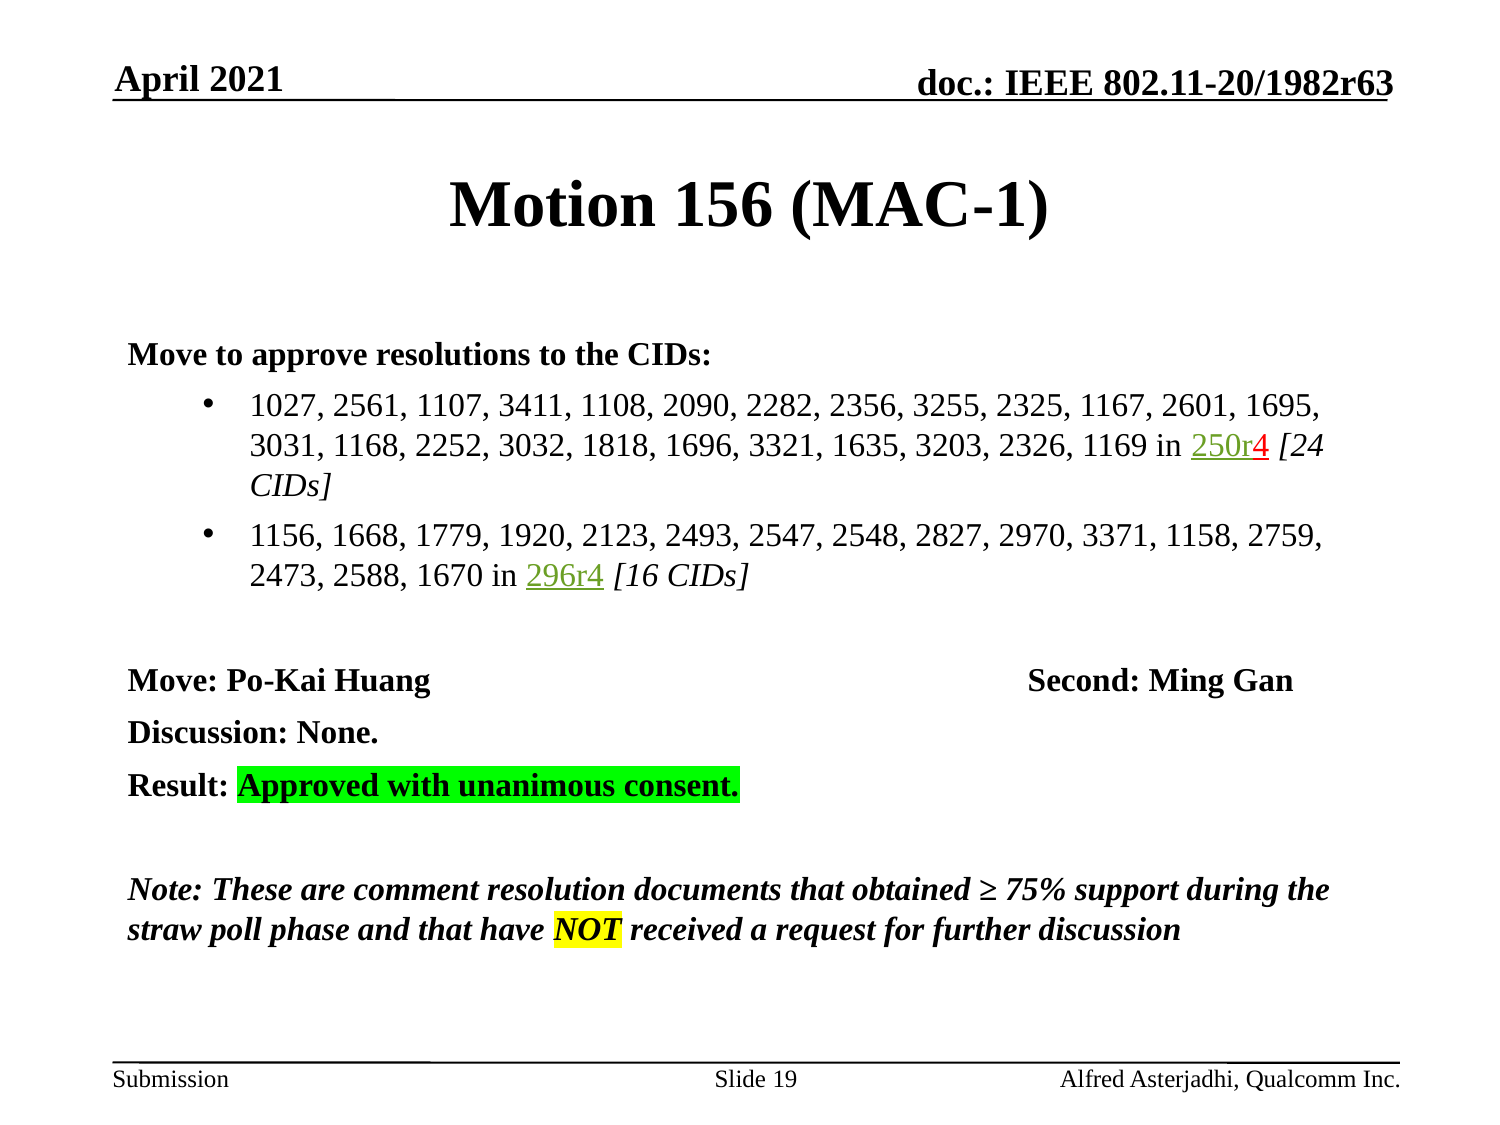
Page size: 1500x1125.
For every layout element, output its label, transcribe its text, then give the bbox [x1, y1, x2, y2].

footer Alfred Asterjadhi, Qualcomm Inc. [878, 1061, 1402, 1093]
title Motion 156 (MAC-1) [112, 112, 1388, 288]
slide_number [114, 54, 423, 100]
slide_number Slide 19 [712, 1061, 800, 1123]
list Move to approve resolutions to the CIDs: 1027, 2561, 1107, 3411, 1108, 2090, 2282, 2356, 3255, 2325, 1167, 2601, 1695, 3031, 1168, 2252, 3032, 1818, 1696, 3321, 1635, 3203, 2326, 1169 in 250r4 [24 CIDs] 1156, 1668, 1779, 1920, 2123, 2493, 2547, 2548, 2827, 2970, 3371, 1158, 2759, 2473, 2588, 1670 in 296r4 [16 CIDs] Move: Po-Kai Huang Second: Ming Gan Discussion: None. Result: Approved with unanimous consent. Note: These are comment resolution documents that obtained ≥ 75% support during the straw poll phase and that have NOT received a request for further discussion [112, 324, 1388, 1000]
